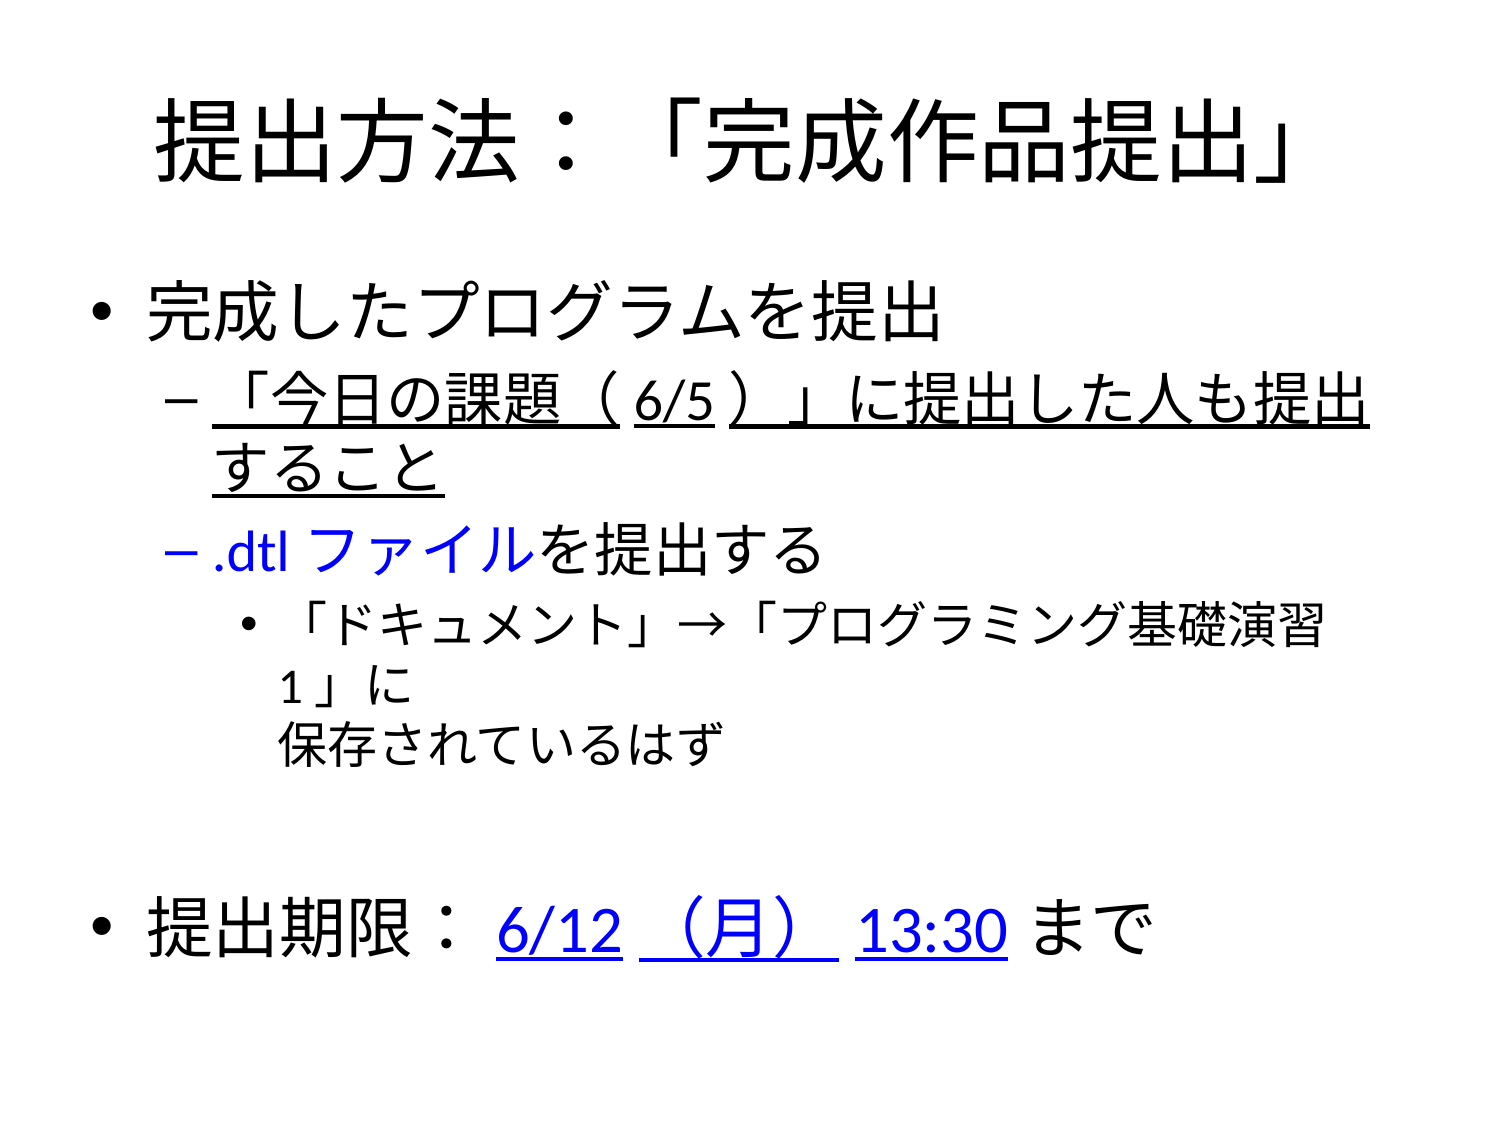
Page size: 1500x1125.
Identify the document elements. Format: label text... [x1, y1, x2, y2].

title 提出方法：「完成作品提出」 [75, 45, 1425, 233]
list 完成したプログラムを提出 「今日の課題（6/5）」に提出した人も提出すること .dtlファイルを提出する 「ドキュメント」→「プログラミング基礎演習1」に 保存されているはず 提出期限：6/12（月）13:30まで [75, 262, 1425, 1005]
